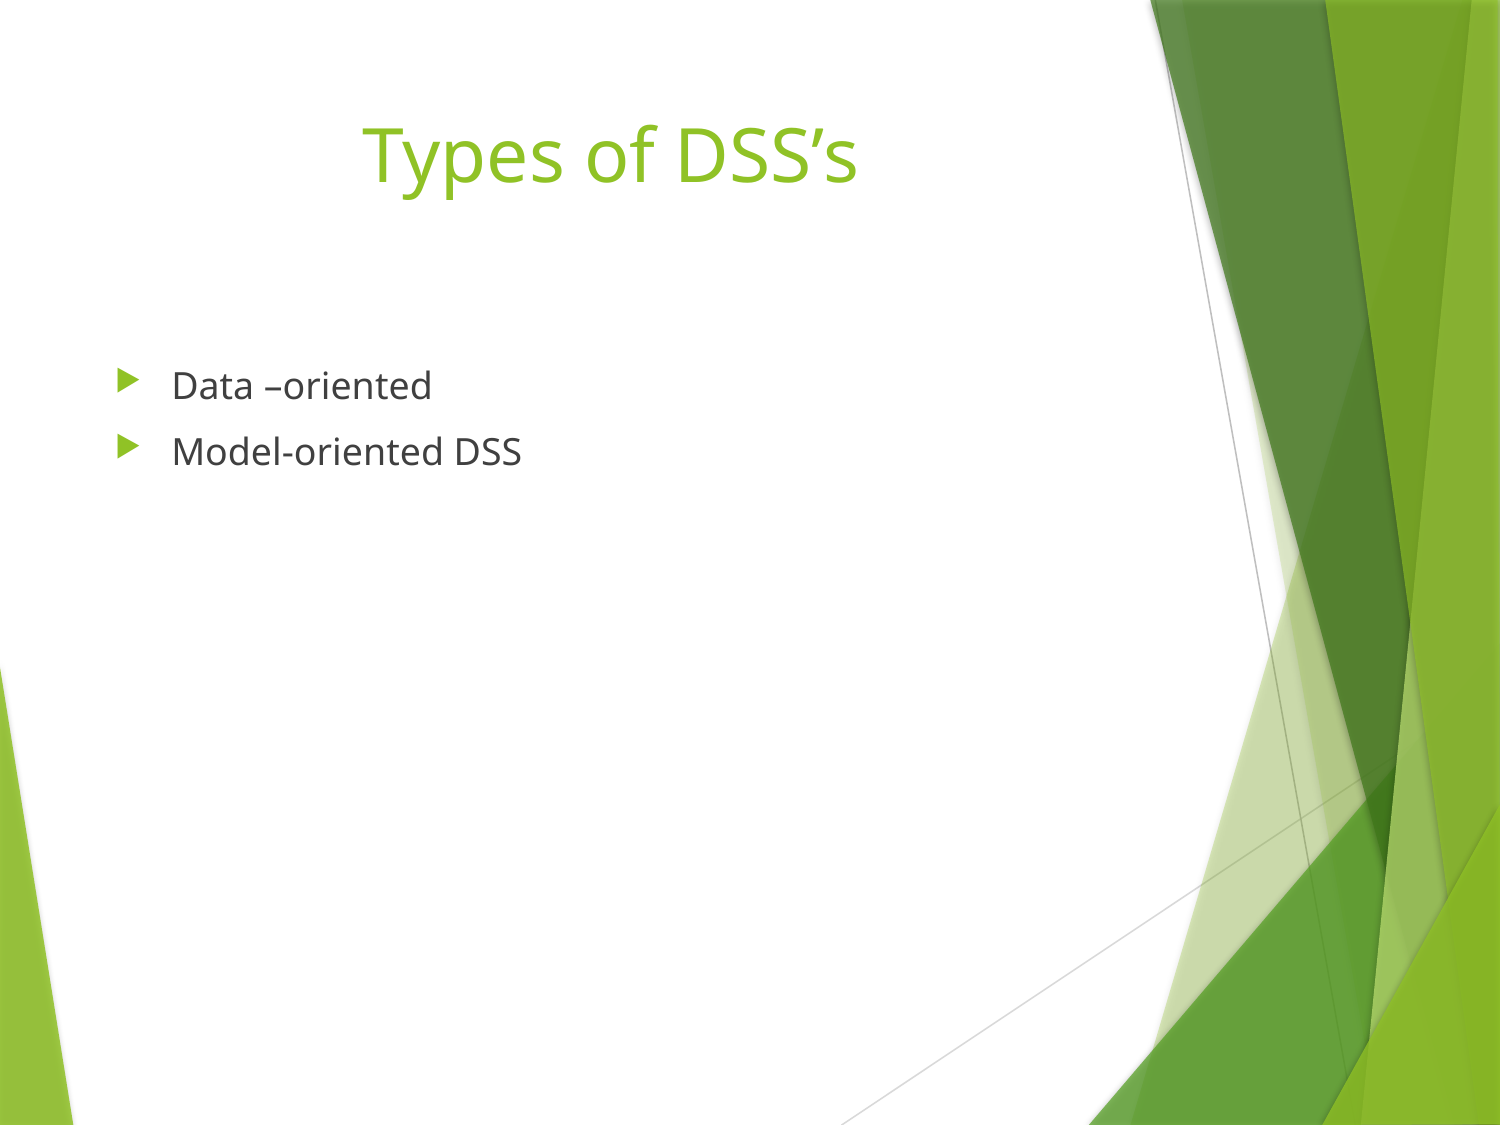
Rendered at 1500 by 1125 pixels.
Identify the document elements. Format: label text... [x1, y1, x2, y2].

list Data –oriented Model-oriented DSS [99, 354, 1142, 992]
title Types of DSS’s [99, 99, 1142, 317]
